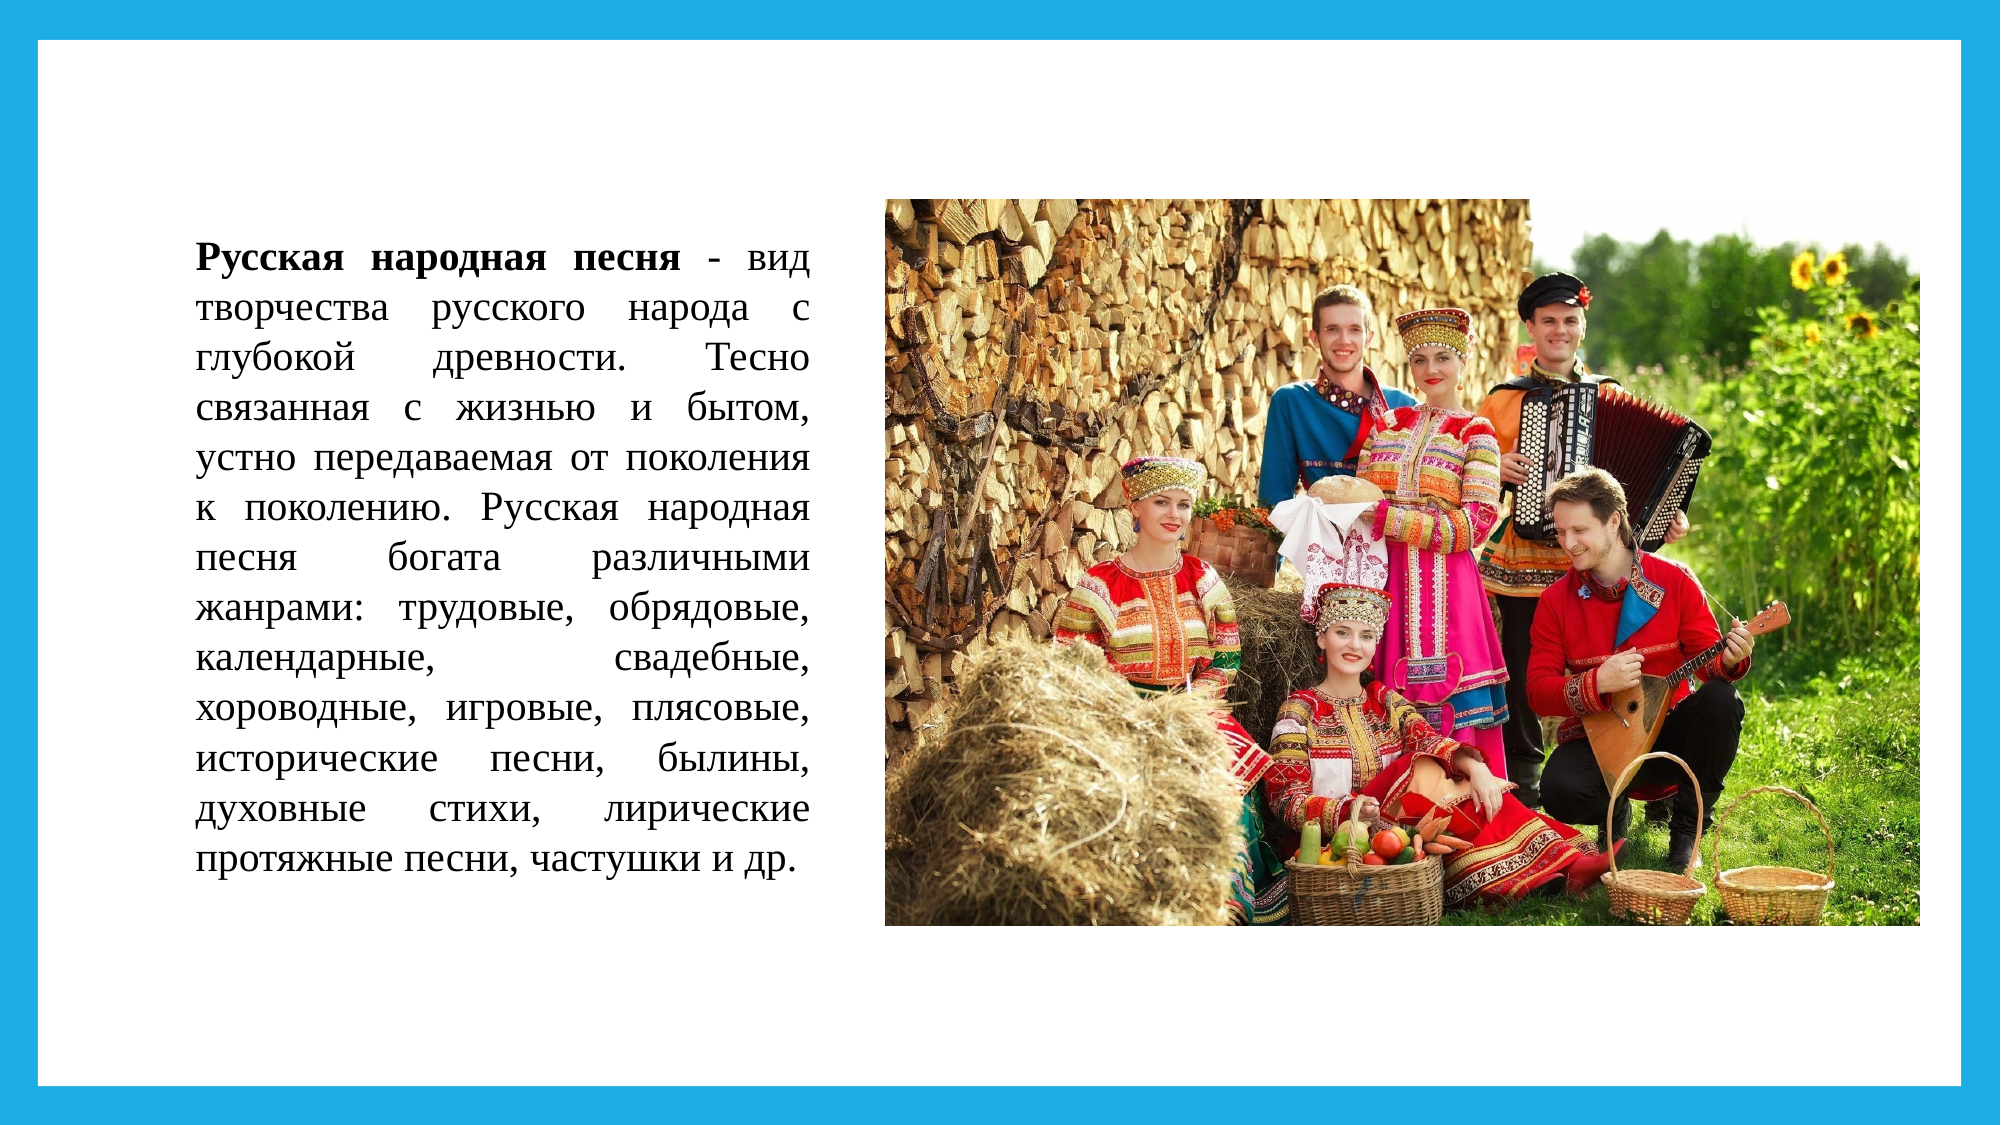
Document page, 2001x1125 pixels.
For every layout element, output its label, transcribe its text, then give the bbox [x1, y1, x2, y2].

picture [885, 199, 1921, 926]
list Русская народная песня - вид творчества русского народа с глубокой древности. Тесно связанная с жизнью и бытом, устно передаваемая от поколения к поколению. Русская народная песня богата различными жанрами: трудовые, обрядовые, календарные, свадебные, хороводные, игровые, плясовые, исторические песни, былины, духовные стихи, лирические протяжные песни, частушки и др. [180, 220, 826, 1001]
